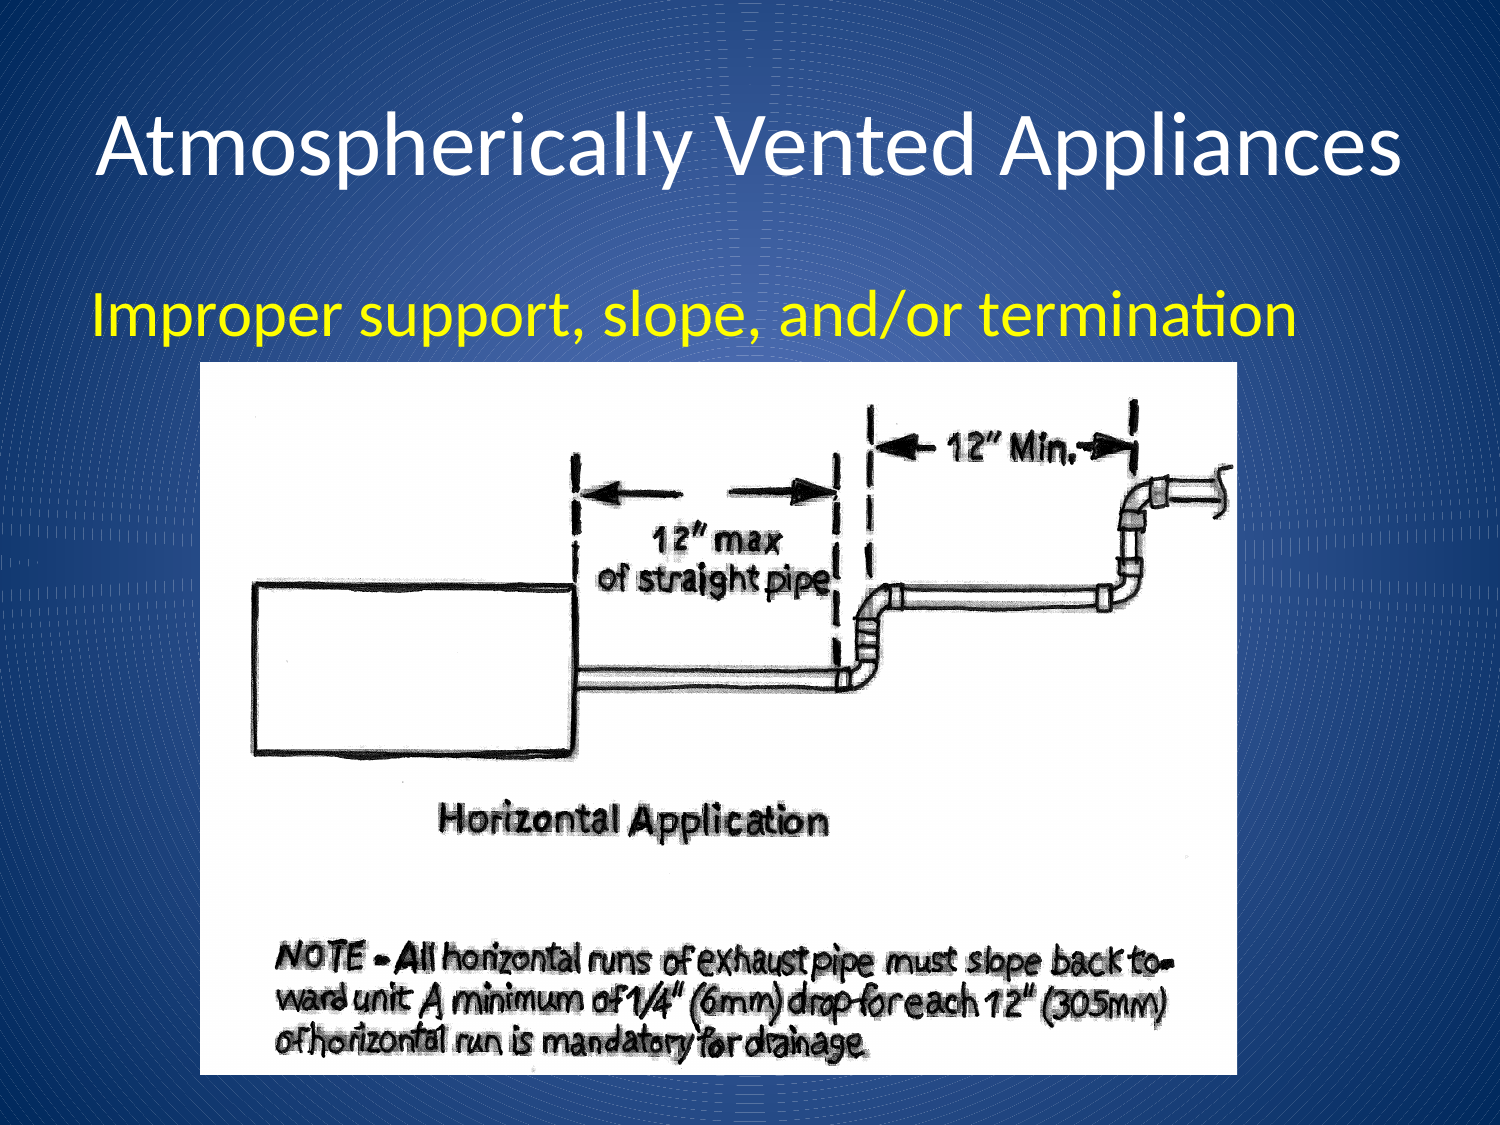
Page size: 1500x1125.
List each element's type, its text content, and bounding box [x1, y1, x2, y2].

picture [199, 362, 1238, 1076]
title Atmospherically Vented Appliances [75, 45, 1425, 233]
list Improper support, slope, and/or termination [75, 262, 1425, 1005]
